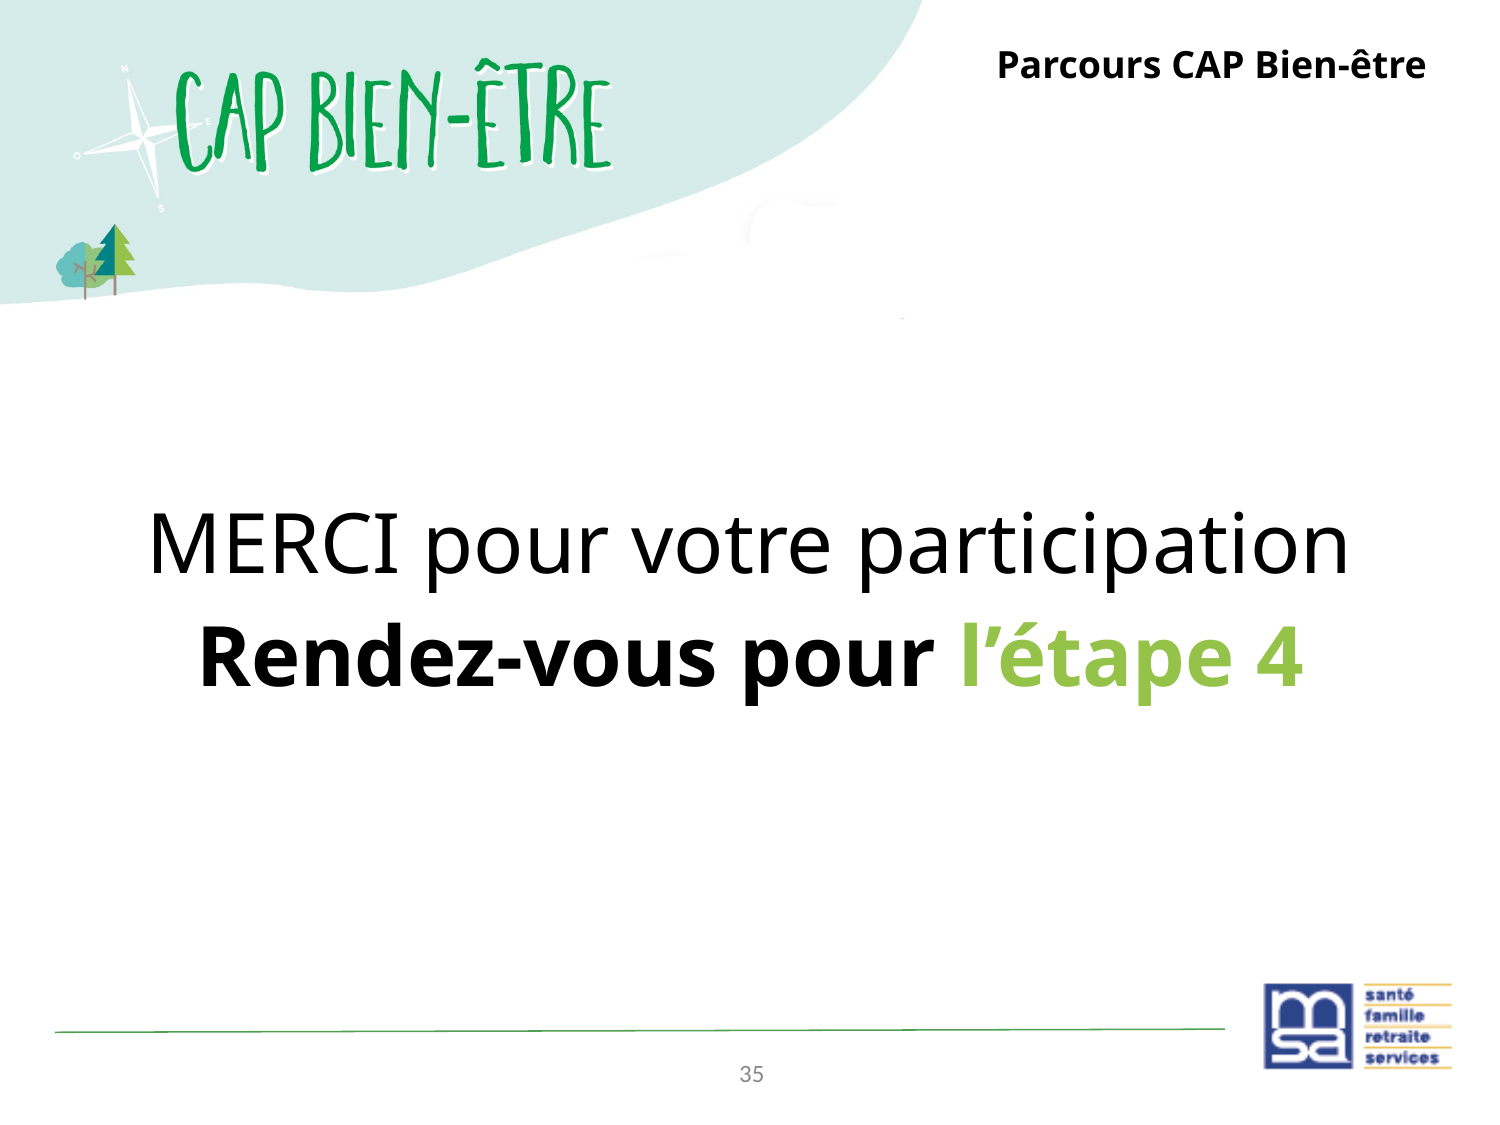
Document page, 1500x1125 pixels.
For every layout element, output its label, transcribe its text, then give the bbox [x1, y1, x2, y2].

text_box Parcours CAP Bien-être [968, 34, 1455, 94]
text_box Rendez-vous pour l’étape 4 [0, 595, 1500, 711]
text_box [54, 1028, 1226, 1033]
text_box MERCI pour votre participation [0, 482, 1500, 595]
text_box 35 [54, 1042, 1245, 1103]
picture [1250, 929, 1476, 1125]
picture [0, 0, 941, 320]
